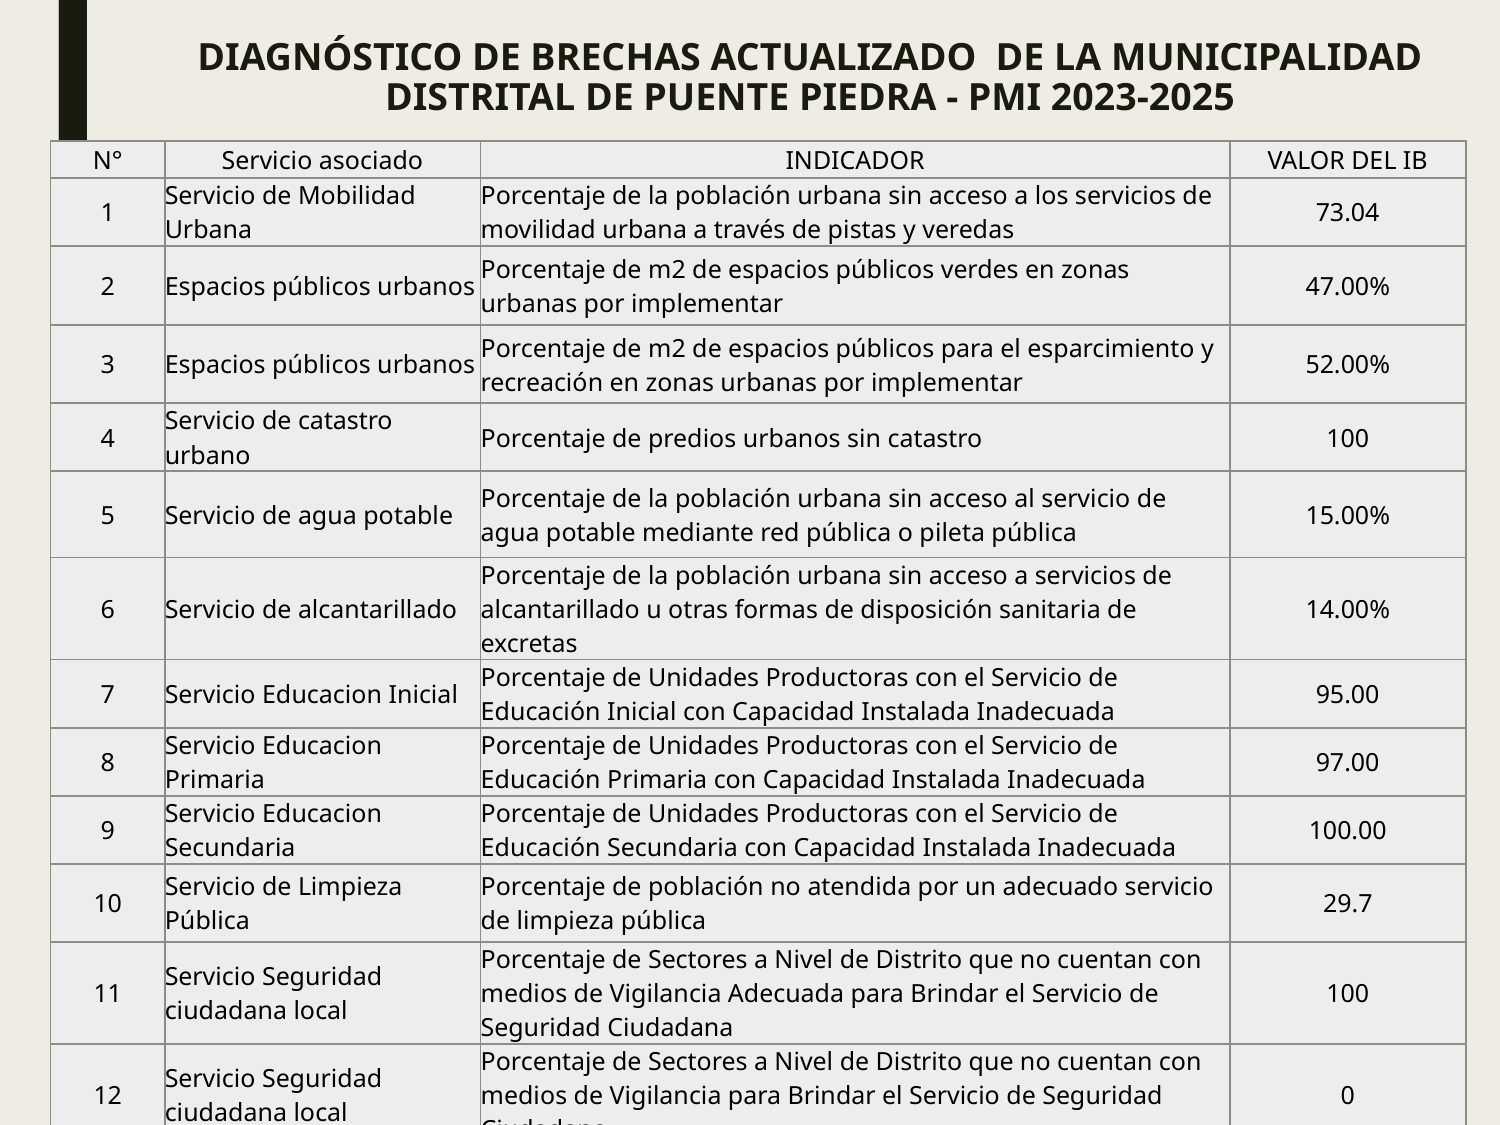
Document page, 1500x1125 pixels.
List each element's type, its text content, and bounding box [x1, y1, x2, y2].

table_cell Servicio de catastro urbano [166, 404, 480, 470]
table_cell 29.7 [1231, 865, 1465, 941]
table_cell Porcentaje de Unidades Productoras con el Servicio de Educación Primaria con Capacidad Instalada Inadecuada [481, 729, 1229, 795]
table_cell 11 [51, 943, 164, 1043]
table_cell Servicio de agua potable [166, 472, 480, 557]
title DIAGNÓSTICO DE BRECHAS ACTUALIZADO DE LA MUNICIPALIDAD DISTRITAL DE PUENTE PIEDRA - PMI 2023-2025 [171, 30, 1450, 139]
table_cell 95.00 [1231, 660, 1465, 727]
table_cell Porcentaje de predios urbanos sin catastro [481, 404, 1229, 470]
table_cell 15.00% [1231, 472, 1465, 557]
table_cell Espacios públicos urbanos [166, 247, 480, 324]
table_cell Porcentaje de la población urbana sin acceso al servicio de agua potable mediante red pública o pileta pública [481, 472, 1229, 557]
table_cell Servicio de alcantarillado [166, 558, 480, 659]
table_cell 47.00% [1231, 247, 1465, 324]
table_cell 97.00 [1231, 729, 1465, 795]
table_cell 5 [51, 472, 164, 557]
table_cell Porcentaje de Sectores a Nivel de Distrito que no cuentan con medios de Vigilancia para Brindar el Servicio de Seguridad Ciudadana [481, 1045, 1229, 1125]
table_cell Porcentaje de la población urbana sin acceso a los servicios de movilidad urbana a través de pistas y veredas [481, 179, 1229, 245]
table_cell 10 [51, 865, 164, 941]
table_cell 1 [51, 179, 164, 245]
table_header Servicio asociado [166, 142, 480, 177]
table_cell Porcentaje de Sectores a Nivel de Distrito que no cuentan con medios de Vigilancia Adecuada para Brindar el Servicio de Seguridad Ciudadana [481, 943, 1229, 1043]
table_header VALOR DEL IB [1231, 142, 1465, 177]
table_cell Porcentaje de la población urbana sin acceso a servicios de alcantarillado u otras formas de disposición sanitaria de excretas [481, 558, 1229, 659]
table_cell Porcentaje de población no atendida por un adecuado servicio de limpieza pública [481, 865, 1229, 941]
table_cell 4 [51, 404, 164, 470]
table_cell 100.00 [1231, 797, 1465, 863]
table_cell 100 [1231, 943, 1465, 1043]
table_cell Servicio Educacion Secundaria [166, 797, 480, 863]
table_cell Espacios públicos urbanos [166, 326, 480, 402]
table_cell 8 [51, 729, 164, 795]
table_cell 7 [51, 660, 164, 727]
table_cell Porcentaje de Unidades Productoras con el Servicio de Educación Inicial con Capacidad Instalada Inadecuada [481, 660, 1229, 727]
table_cell 2 [51, 247, 164, 324]
table_cell Porcentaje de m2 de espacios públicos para el esparcimiento y recreación en zonas urbanas por implementar [481, 326, 1229, 402]
table_header INDICADOR [481, 142, 1229, 177]
table_cell 12 [51, 1045, 164, 1125]
table_cell Servicio de Limpieza Pública [166, 865, 480, 941]
table_cell Servicio Seguridad ciudadana local [166, 943, 480, 1043]
table_cell Servicio Educacion Inicial [166, 660, 480, 727]
table_cell Servicio de Mobilidad Urbana [166, 179, 480, 245]
table_cell Porcentaje de Unidades Productoras con el Servicio de Educación Secundaria con Capacidad Instalada Inadecuada [481, 797, 1229, 863]
table_cell Servicio Seguridad ciudadana local [166, 1045, 480, 1125]
table_cell 100 [1231, 404, 1465, 470]
table_cell 73.04 [1231, 179, 1465, 245]
table_cell 3 [51, 326, 164, 402]
table_cell 52.00% [1231, 326, 1465, 402]
table_cell 9 [51, 797, 164, 863]
table_cell 14.00% [1231, 558, 1465, 659]
table_cell 0 [1231, 1045, 1465, 1125]
table_header N° [51, 142, 164, 177]
table_cell 6 [51, 558, 164, 659]
table_cell Porcentaje de m2 de espacios públicos verdes en zonas urbanas por implementar [481, 247, 1229, 324]
table_cell Servicio Educacion Primaria [166, 729, 480, 795]
